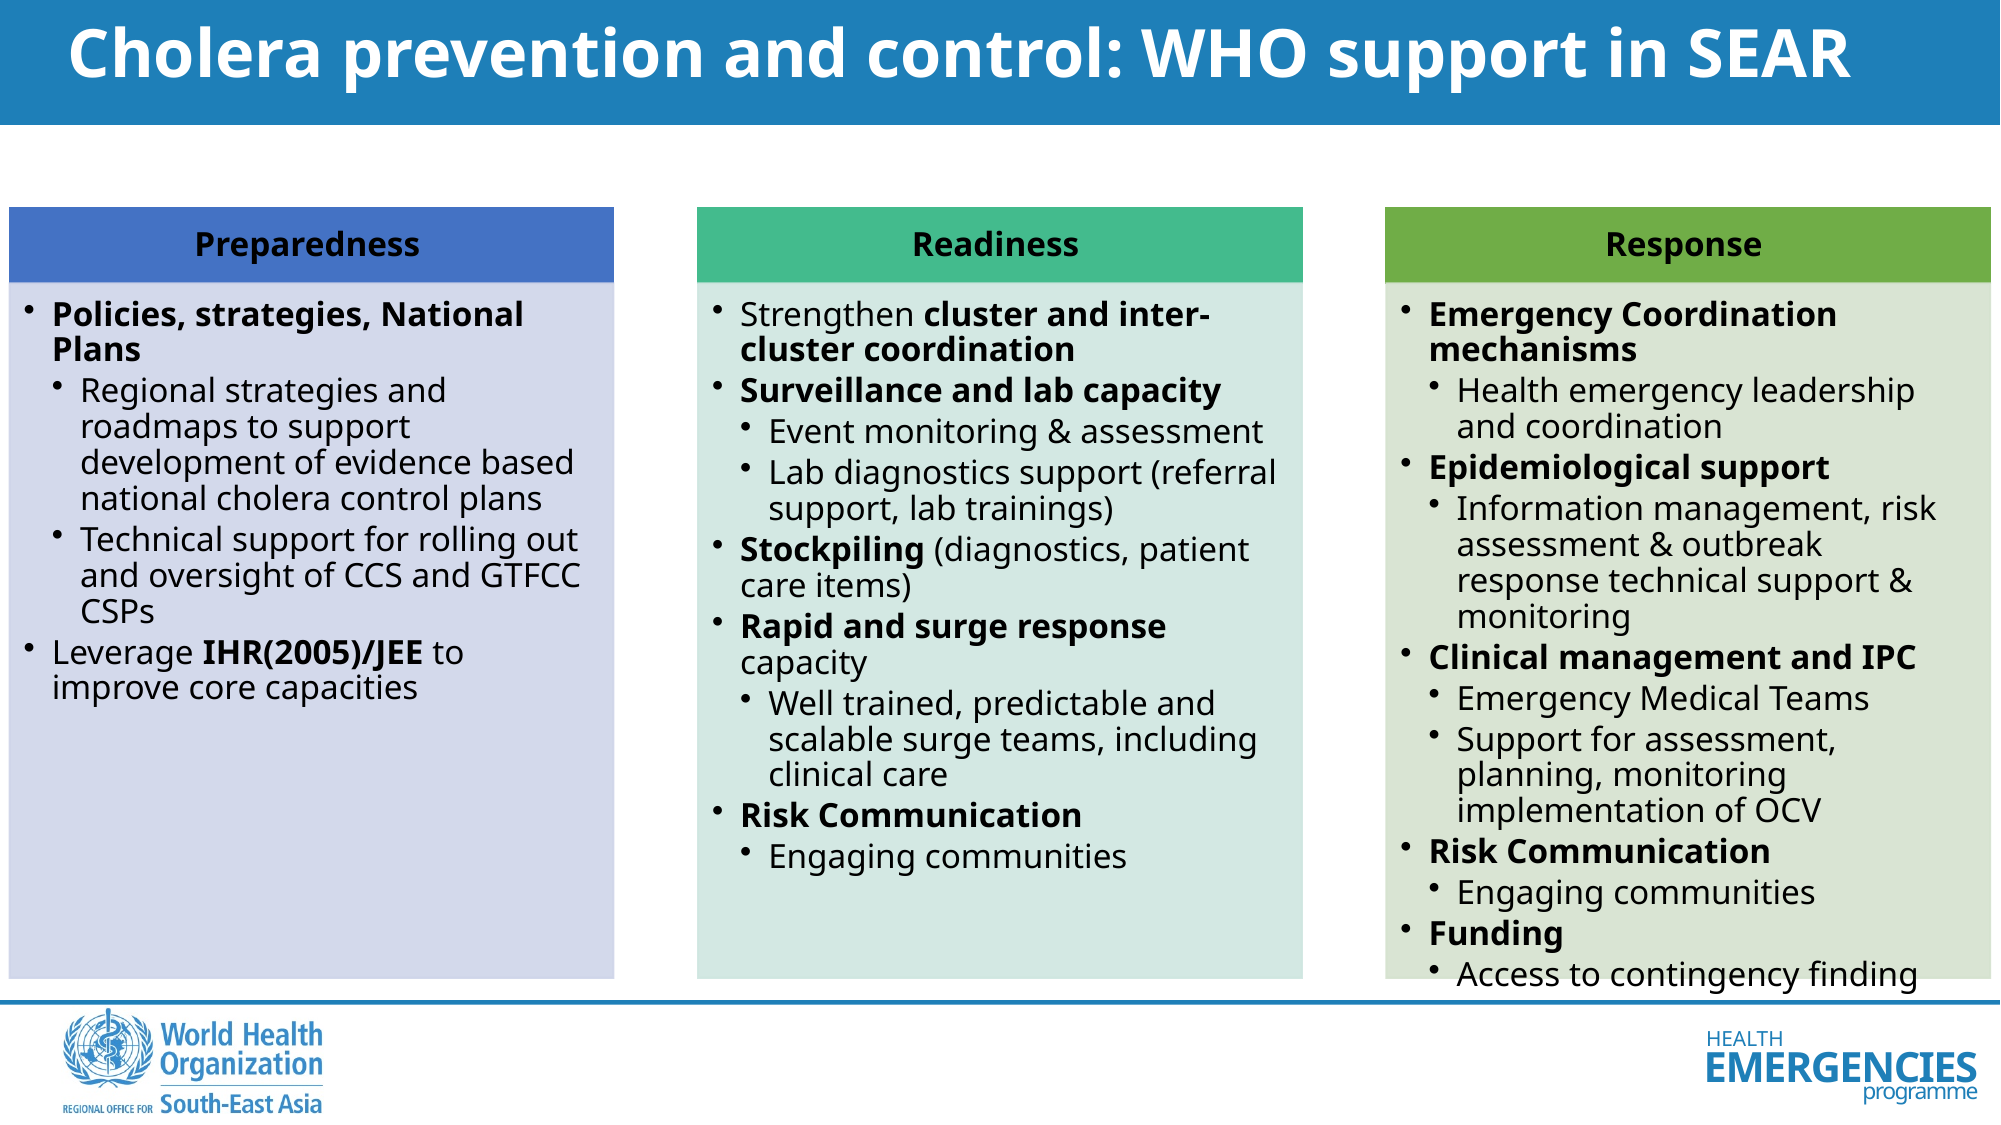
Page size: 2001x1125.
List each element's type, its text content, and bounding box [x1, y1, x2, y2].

title Cholera prevention and control: WHO support in SEAR [53, 0, 2000, 114]
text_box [9, 179, 1991, 1007]
picture [61, 1007, 324, 1114]
